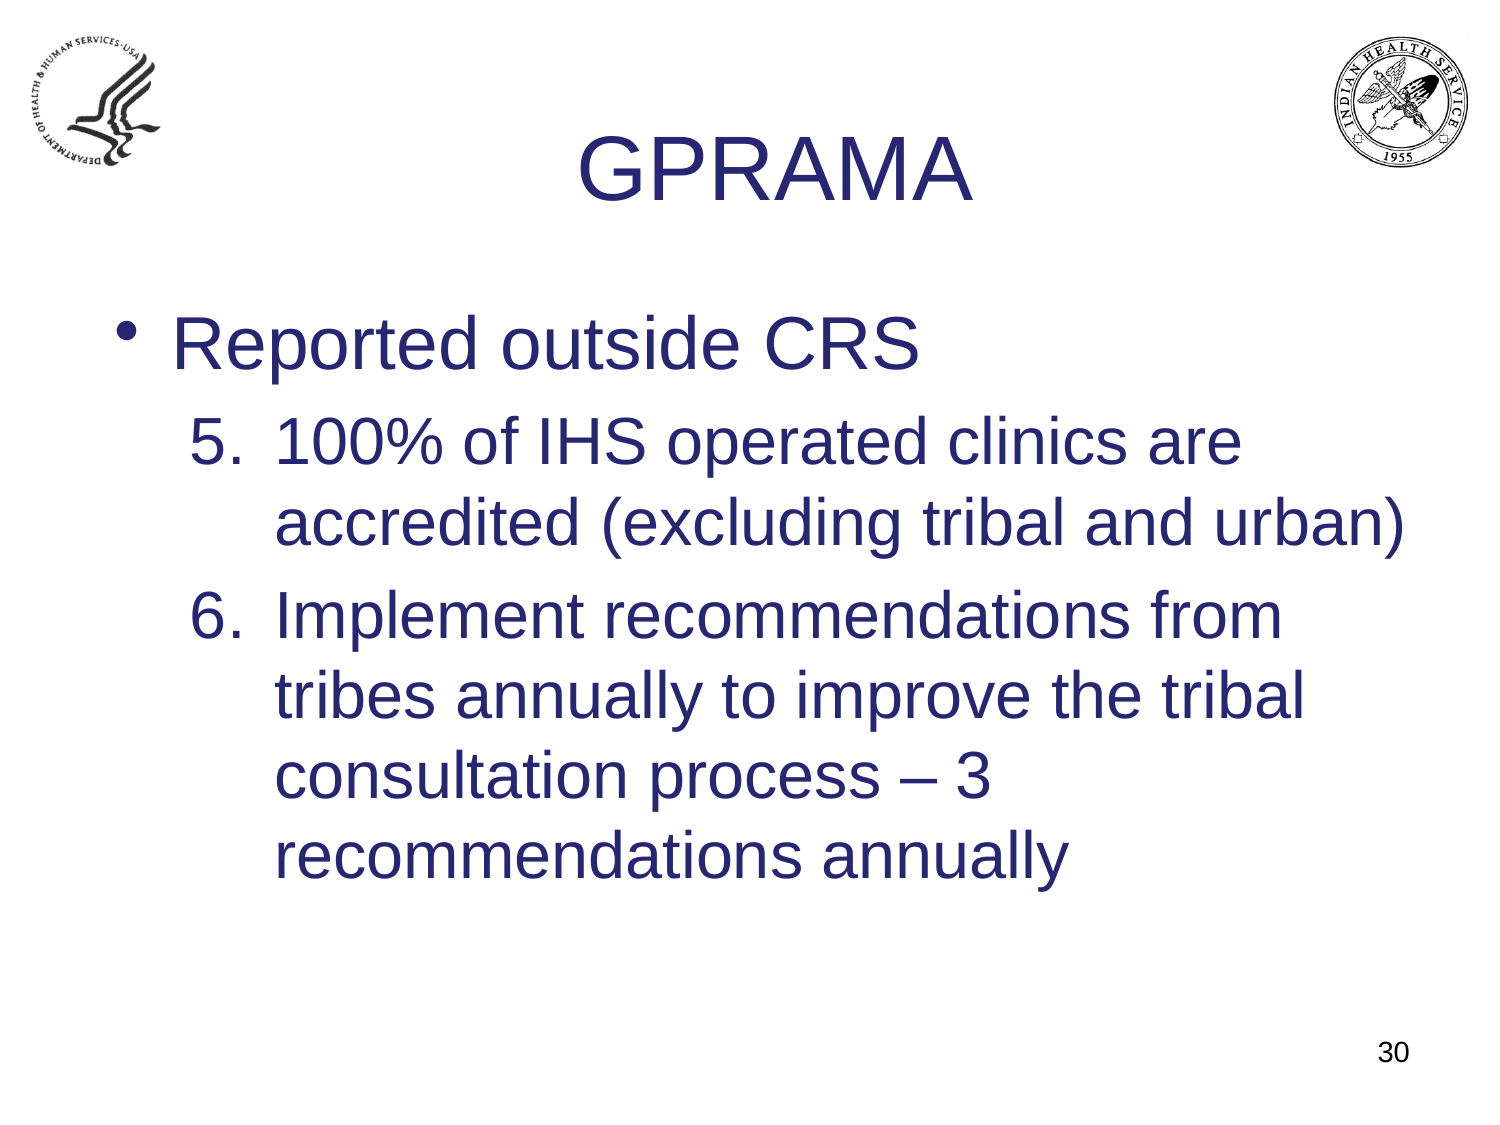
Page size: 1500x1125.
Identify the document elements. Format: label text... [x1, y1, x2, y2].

slide_number 30 [1074, 1030, 1425, 1104]
picture [1333, 33, 1469, 169]
text_box Reported outside CRS 100% of IHS operated clinics are accredited (excluding tribal and urban) Implement recommendations from tribes annually to improve the tribal consultation process – 3 recommendations annually [99, 287, 1450, 1030]
text_box GPRAMA [99, 70, 1450, 258]
picture [28, 33, 164, 169]
